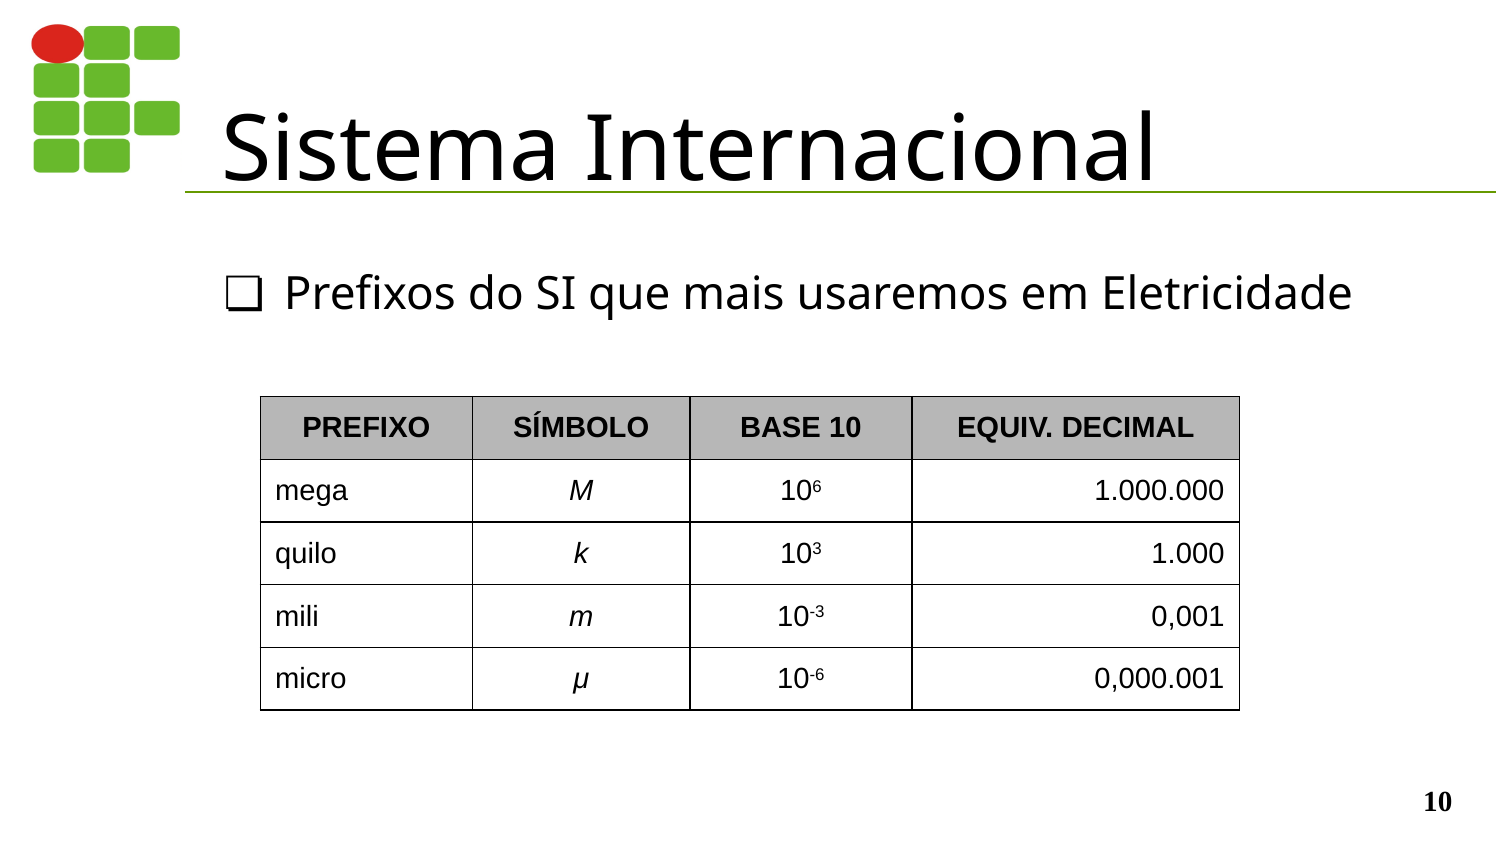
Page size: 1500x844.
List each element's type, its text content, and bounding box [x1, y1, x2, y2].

table_cell 0,000.001 [913, 648, 1239, 709]
table_cell 1.000 [913, 523, 1239, 584]
table_cell 103 [691, 523, 911, 584]
table_header EQUIV. DECIMAL [913, 397, 1239, 459]
table_cell 0,001 [913, 585, 1239, 647]
picture [29, 23, 182, 174]
table_cell micro [261, 648, 472, 709]
table_cell M [473, 460, 689, 521]
table_header BASE 10 [691, 397, 911, 459]
table_header SÍMBOLO [473, 397, 689, 459]
table_cell k [473, 523, 689, 584]
table_cell quilo [261, 523, 472, 584]
table_cell 10-3 [691, 585, 911, 647]
table_cell m [473, 585, 689, 647]
table_header PREFIXO [261, 397, 472, 459]
table_cell μ [473, 648, 689, 709]
list Prefixos do SI que mais usaremos em Eletricidade [193, 248, 1469, 333]
text_box ‹#› [1155, 768, 1468, 825]
table_cell mega [261, 460, 472, 521]
table_cell 10-6 [691, 648, 911, 709]
table_cell mili [261, 585, 472, 647]
table_cell 1.000.000 [913, 460, 1239, 521]
table_cell 106 [691, 460, 911, 521]
title Sistema Internacional [206, 26, 1468, 207]
